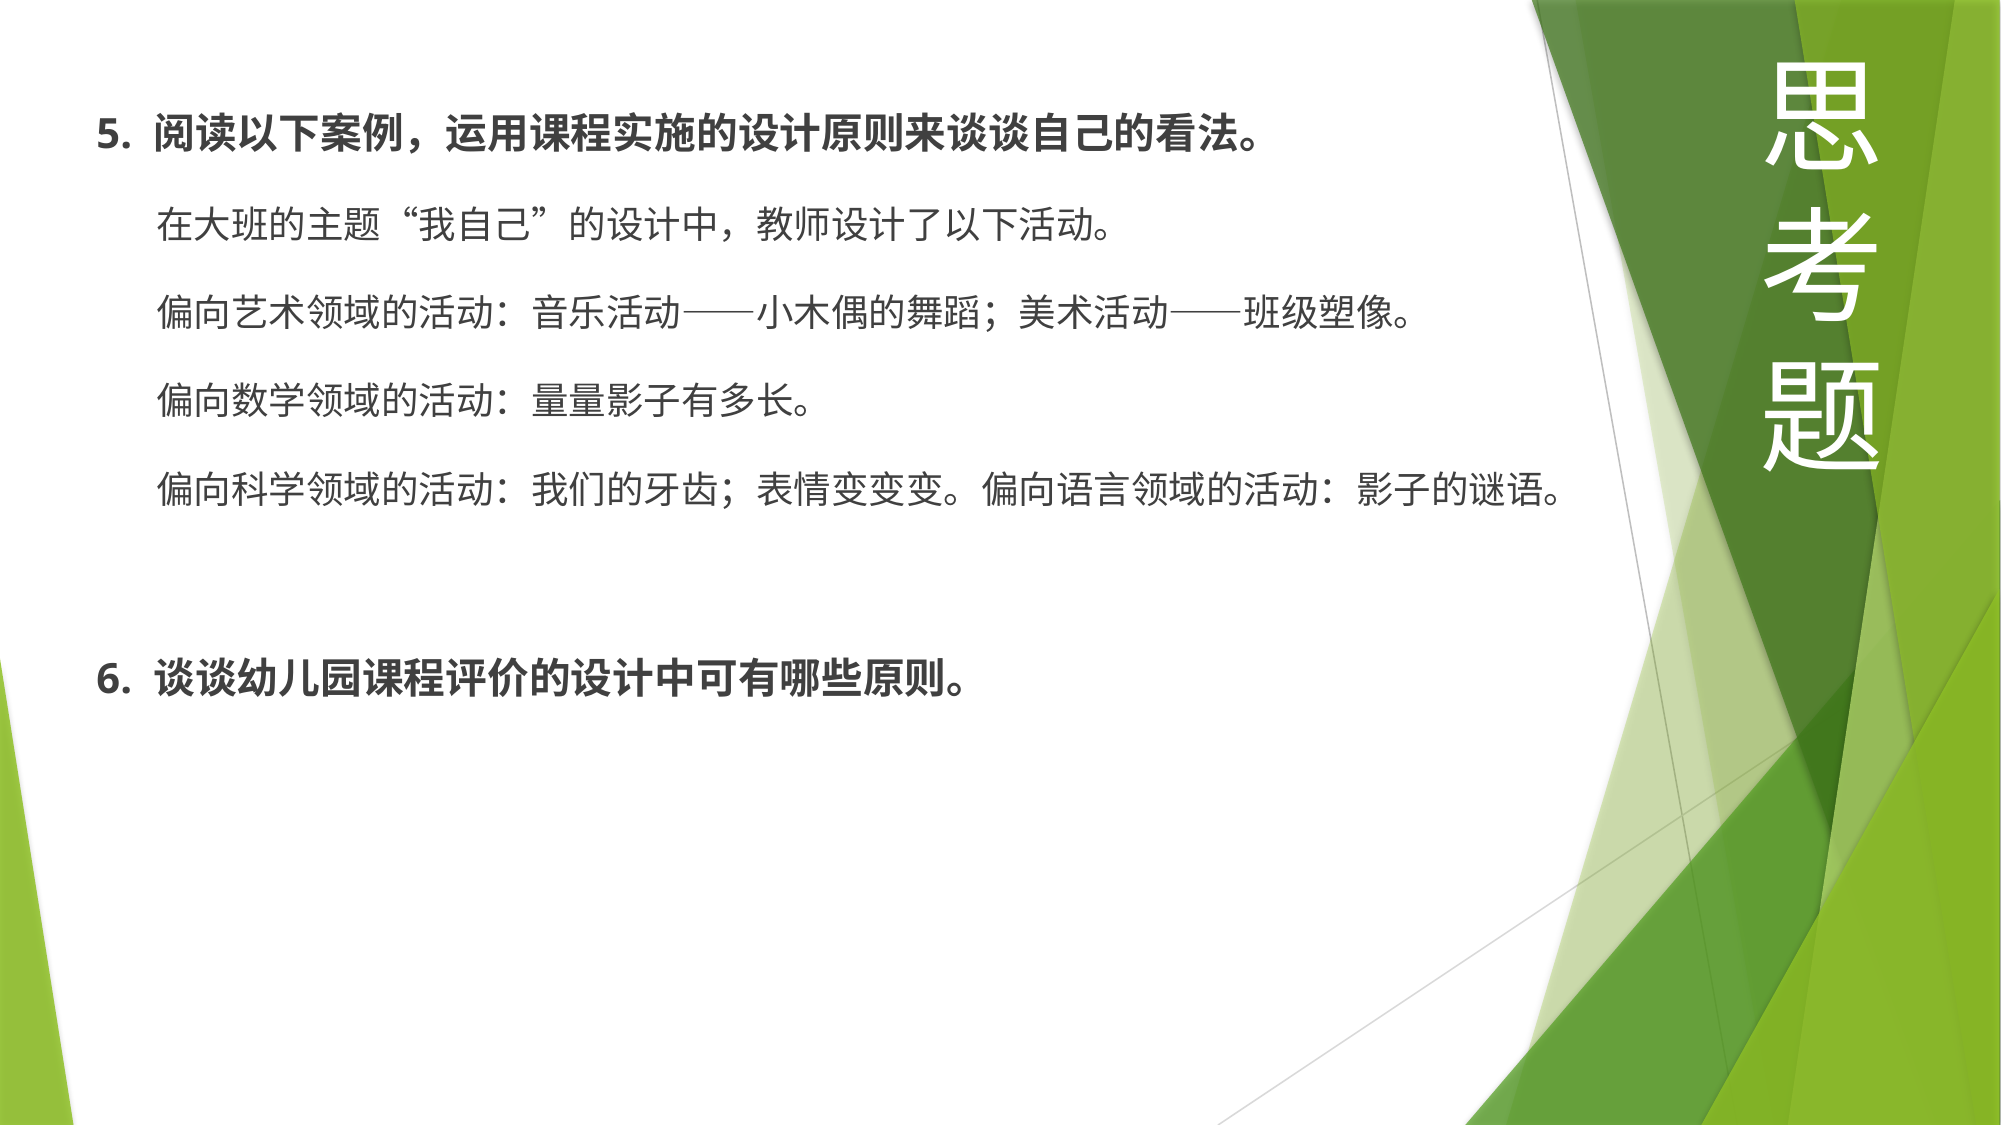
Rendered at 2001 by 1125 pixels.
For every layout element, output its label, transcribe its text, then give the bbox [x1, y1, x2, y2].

text_box 思考题 [1745, 30, 1919, 496]
list 5. 阅读以下案例，运用课程实施的设计原则来谈谈自己的看法。 在大班的主题“我自己”的设计中，教师设计了以下活动。 偏向艺术领域的活动：音乐活动——小木偶的舞蹈；美术活动——班级塑像。 偏向数学领域的活动：量量影子有多长。 偏向科学领域的活动：我们的牙齿；表情变变变。偏向语言领域的活动：影子的谜语。 6. 谈谈幼儿园课程评价的设计中可有哪些原则。 [81, 74, 1586, 1125]
